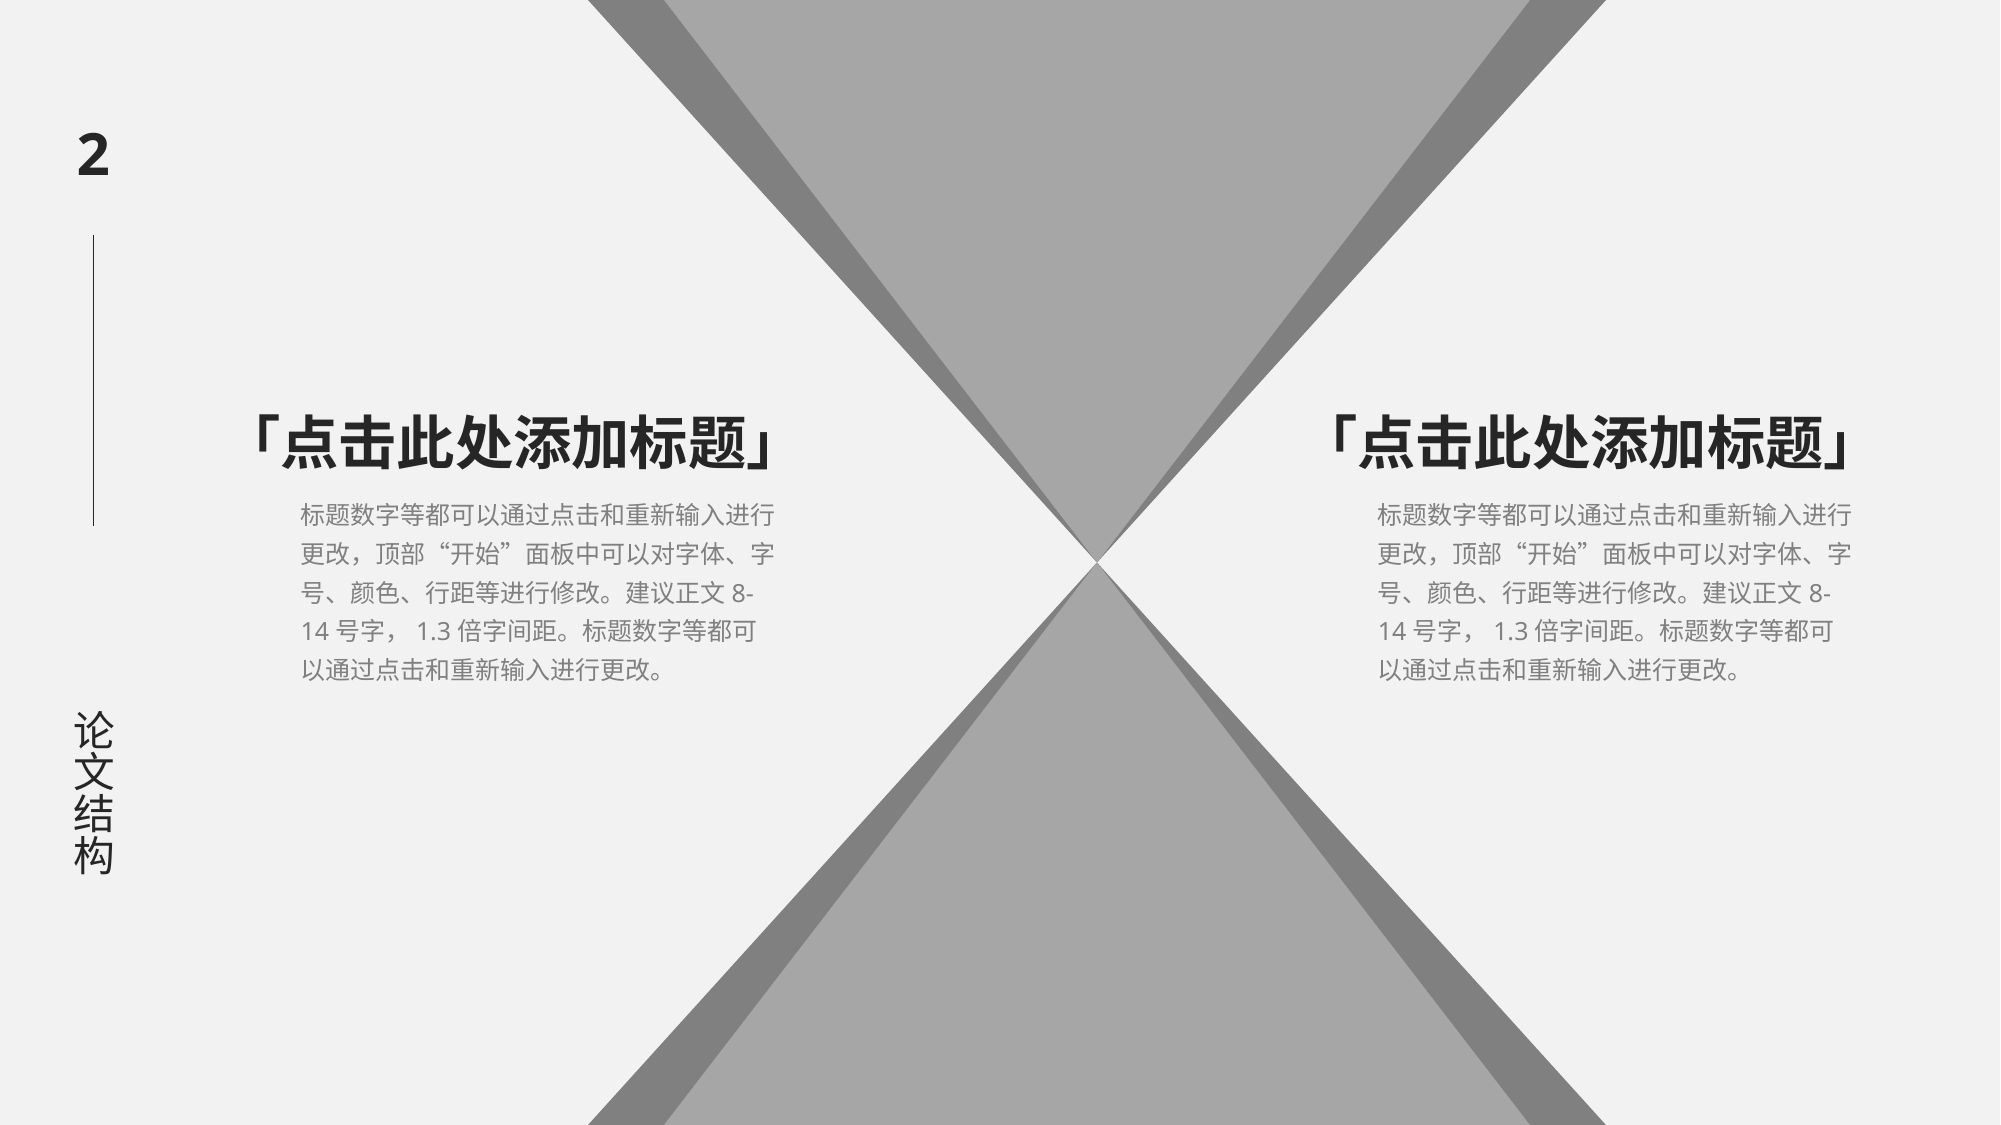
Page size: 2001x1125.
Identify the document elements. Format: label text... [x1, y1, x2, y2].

list 2 [36, 92, 150, 213]
text_box 标题数字等都可以通过点击和重新输入进行更改，顶部“开始”面板中可以对字体、字号、颜色、行距等进行修改。建议正文8-14号字，1.3倍字间距。标题数字等都可以通过点击和重新输入进行更改。 [285, 482, 793, 693]
text_box 「点击此处添加标题」 [1284, 398, 1965, 484]
list 论文结构 [48, 548, 139, 1038]
text_box 标题数字等都可以通过点击和重新输入进行更改，顶部“开始”面板中可以对字体、字号、颜色、行距等进行修改。建议正文8-14号字，1.3倍字间距。标题数字等都可以通过点击和重新输入进行更改。 [1363, 482, 1870, 693]
text_box 「点击此处添加标题」 [207, 398, 888, 484]
